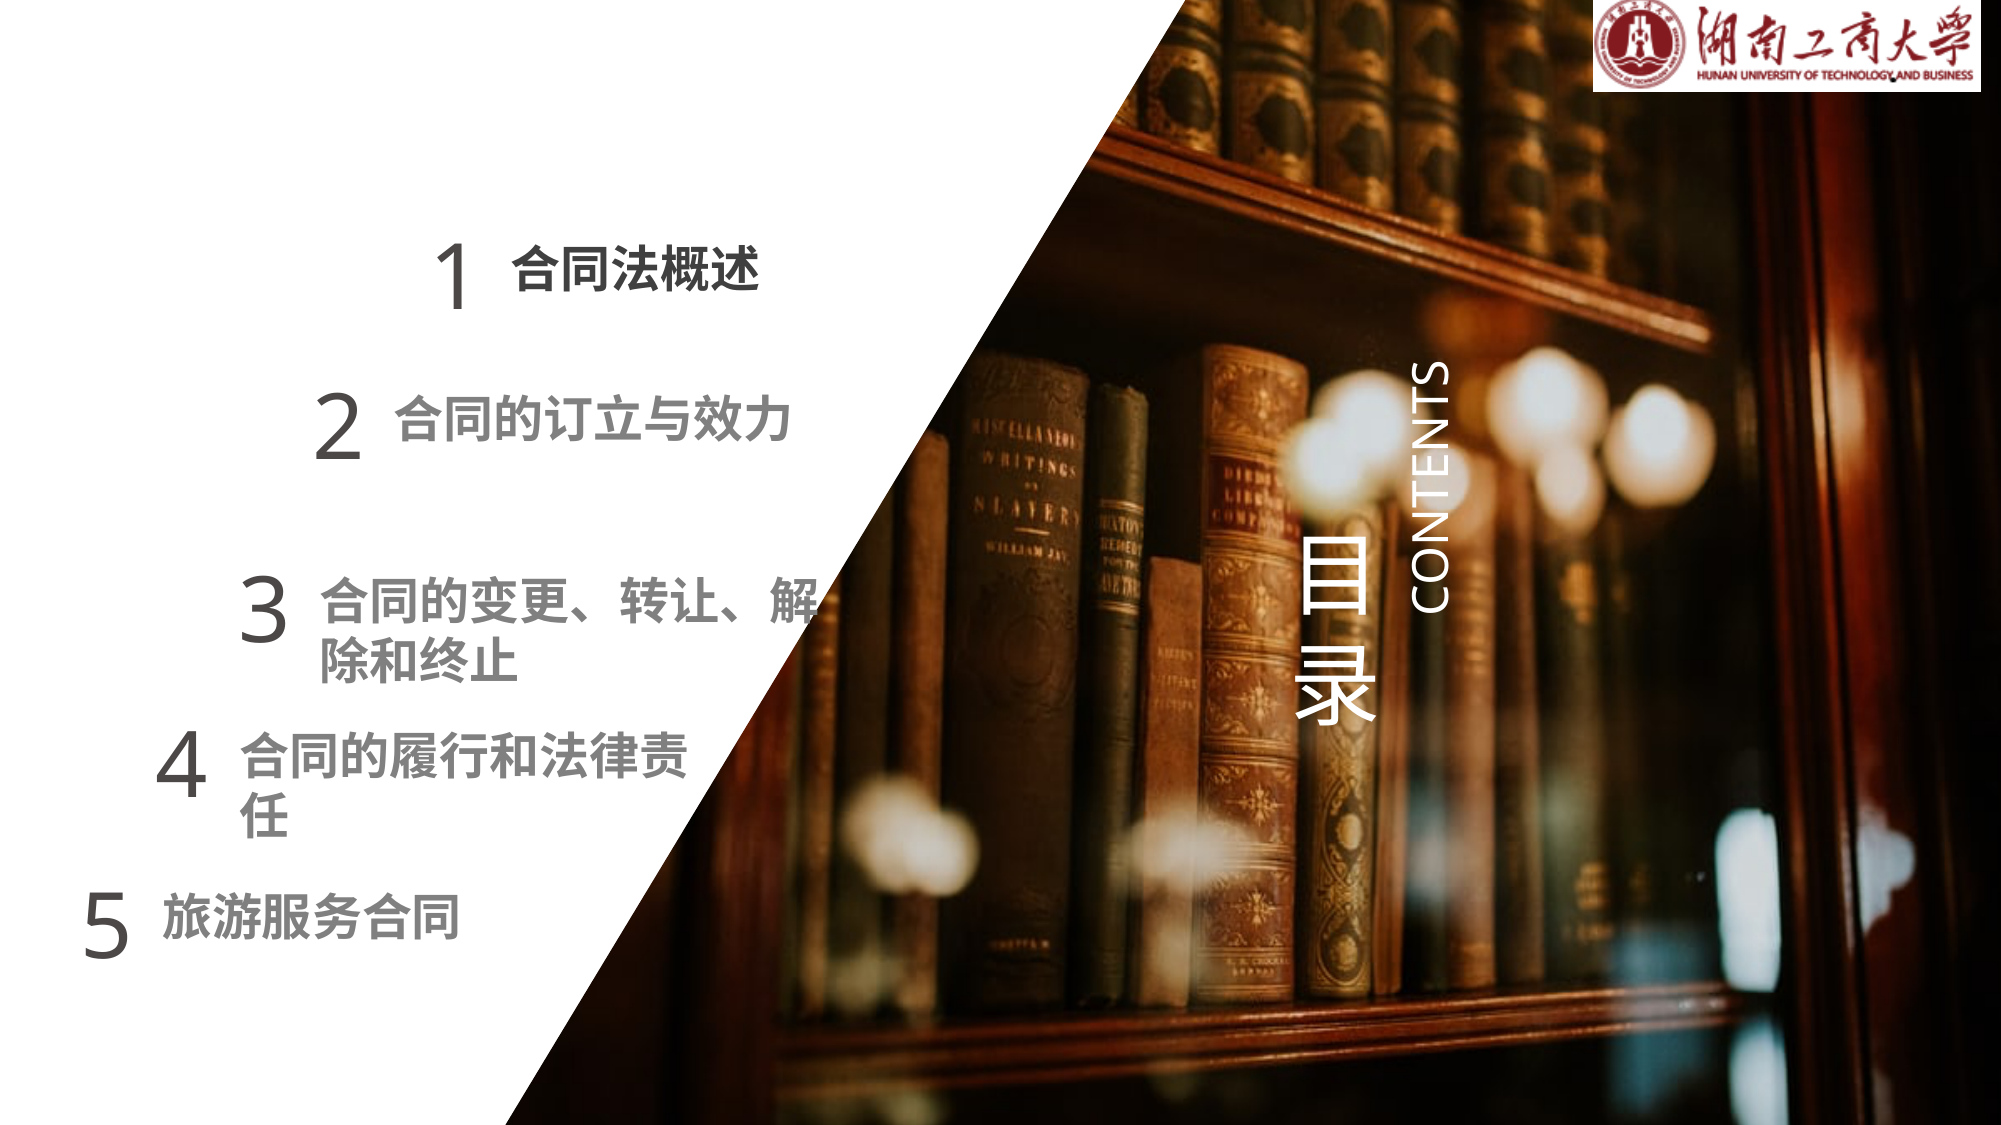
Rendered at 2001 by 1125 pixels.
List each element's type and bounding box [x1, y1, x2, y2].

picture [1593, 0, 1981, 92]
text_box [408, 210, 1010, 338]
text_box [217, 543, 913, 699]
text_box [1274, 336, 1467, 747]
text_box [134, 698, 739, 854]
text_box [504, 0, 2000, 1125]
text_box [58, 859, 662, 986]
text_box [290, 361, 894, 488]
